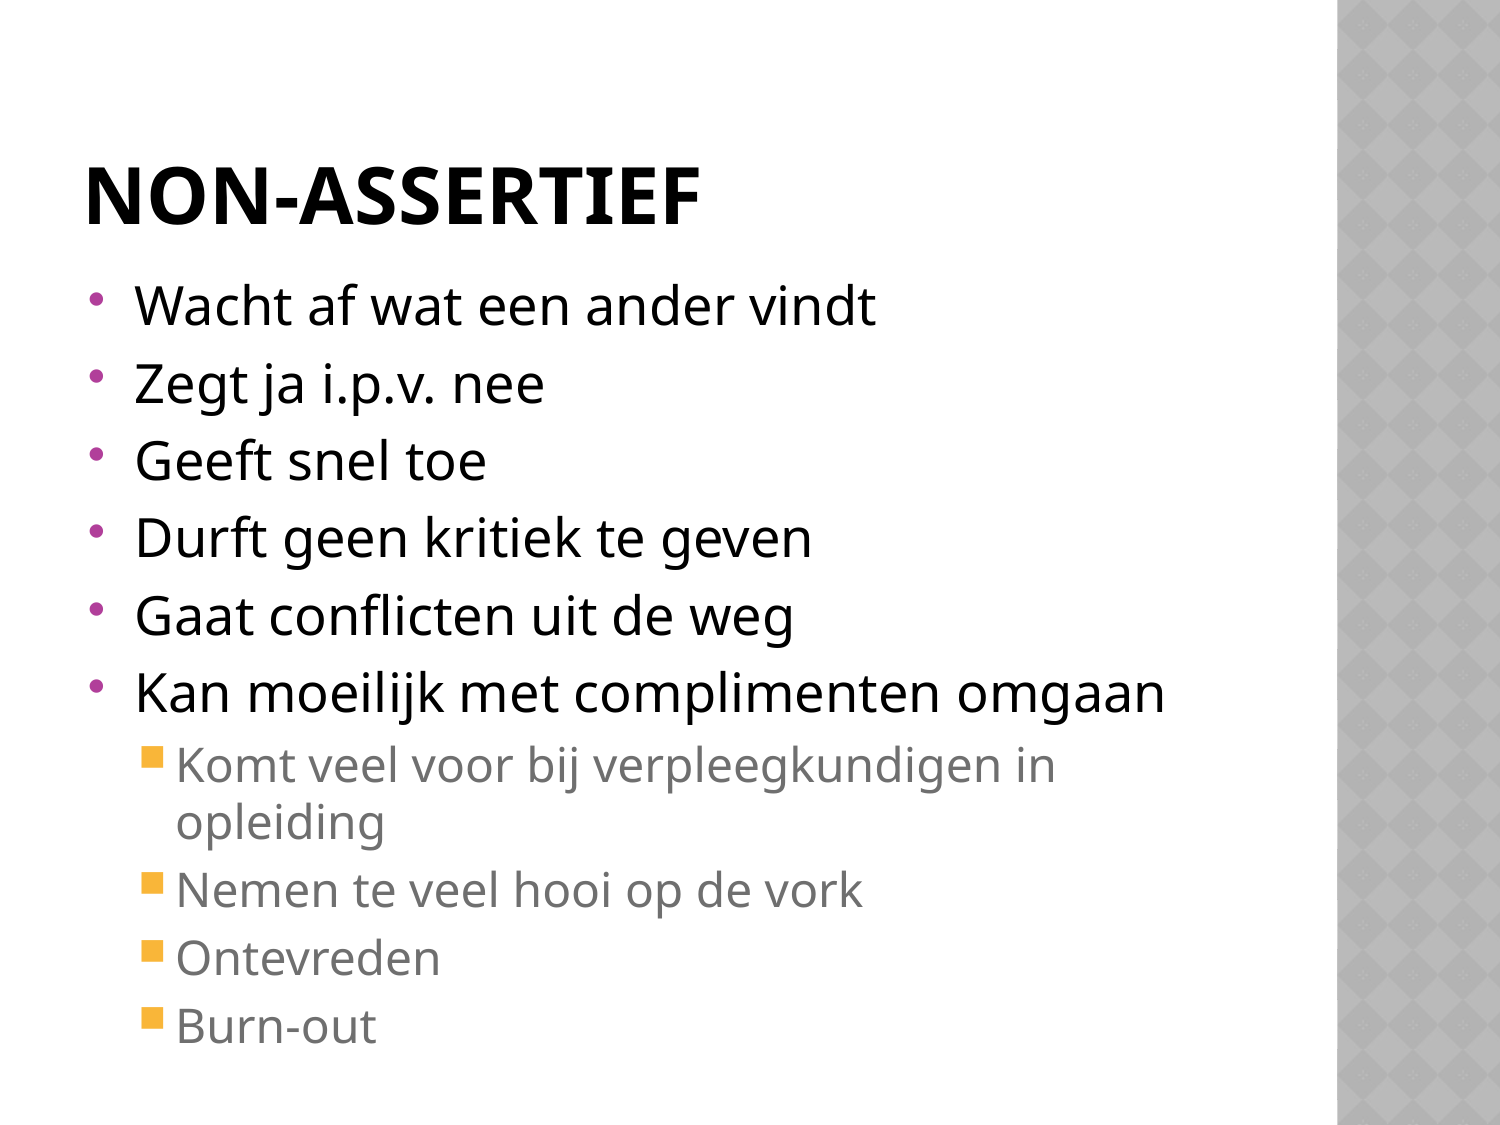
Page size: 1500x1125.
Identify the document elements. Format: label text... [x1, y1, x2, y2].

title Non-assertief [75, 52, 1263, 240]
list Wacht af wat een ander vindt Zegt ja i.p.v. nee Geeft snel toe Durft geen kritiek te geven Gaat conflicten uit de weg Kan moeilijk met complimenten omgaan Komt veel voor bij verpleegkundigen in opleiding Nemen te veel hooi op de vork Ontevreden Burn-out [75, 264, 1263, 1059]
